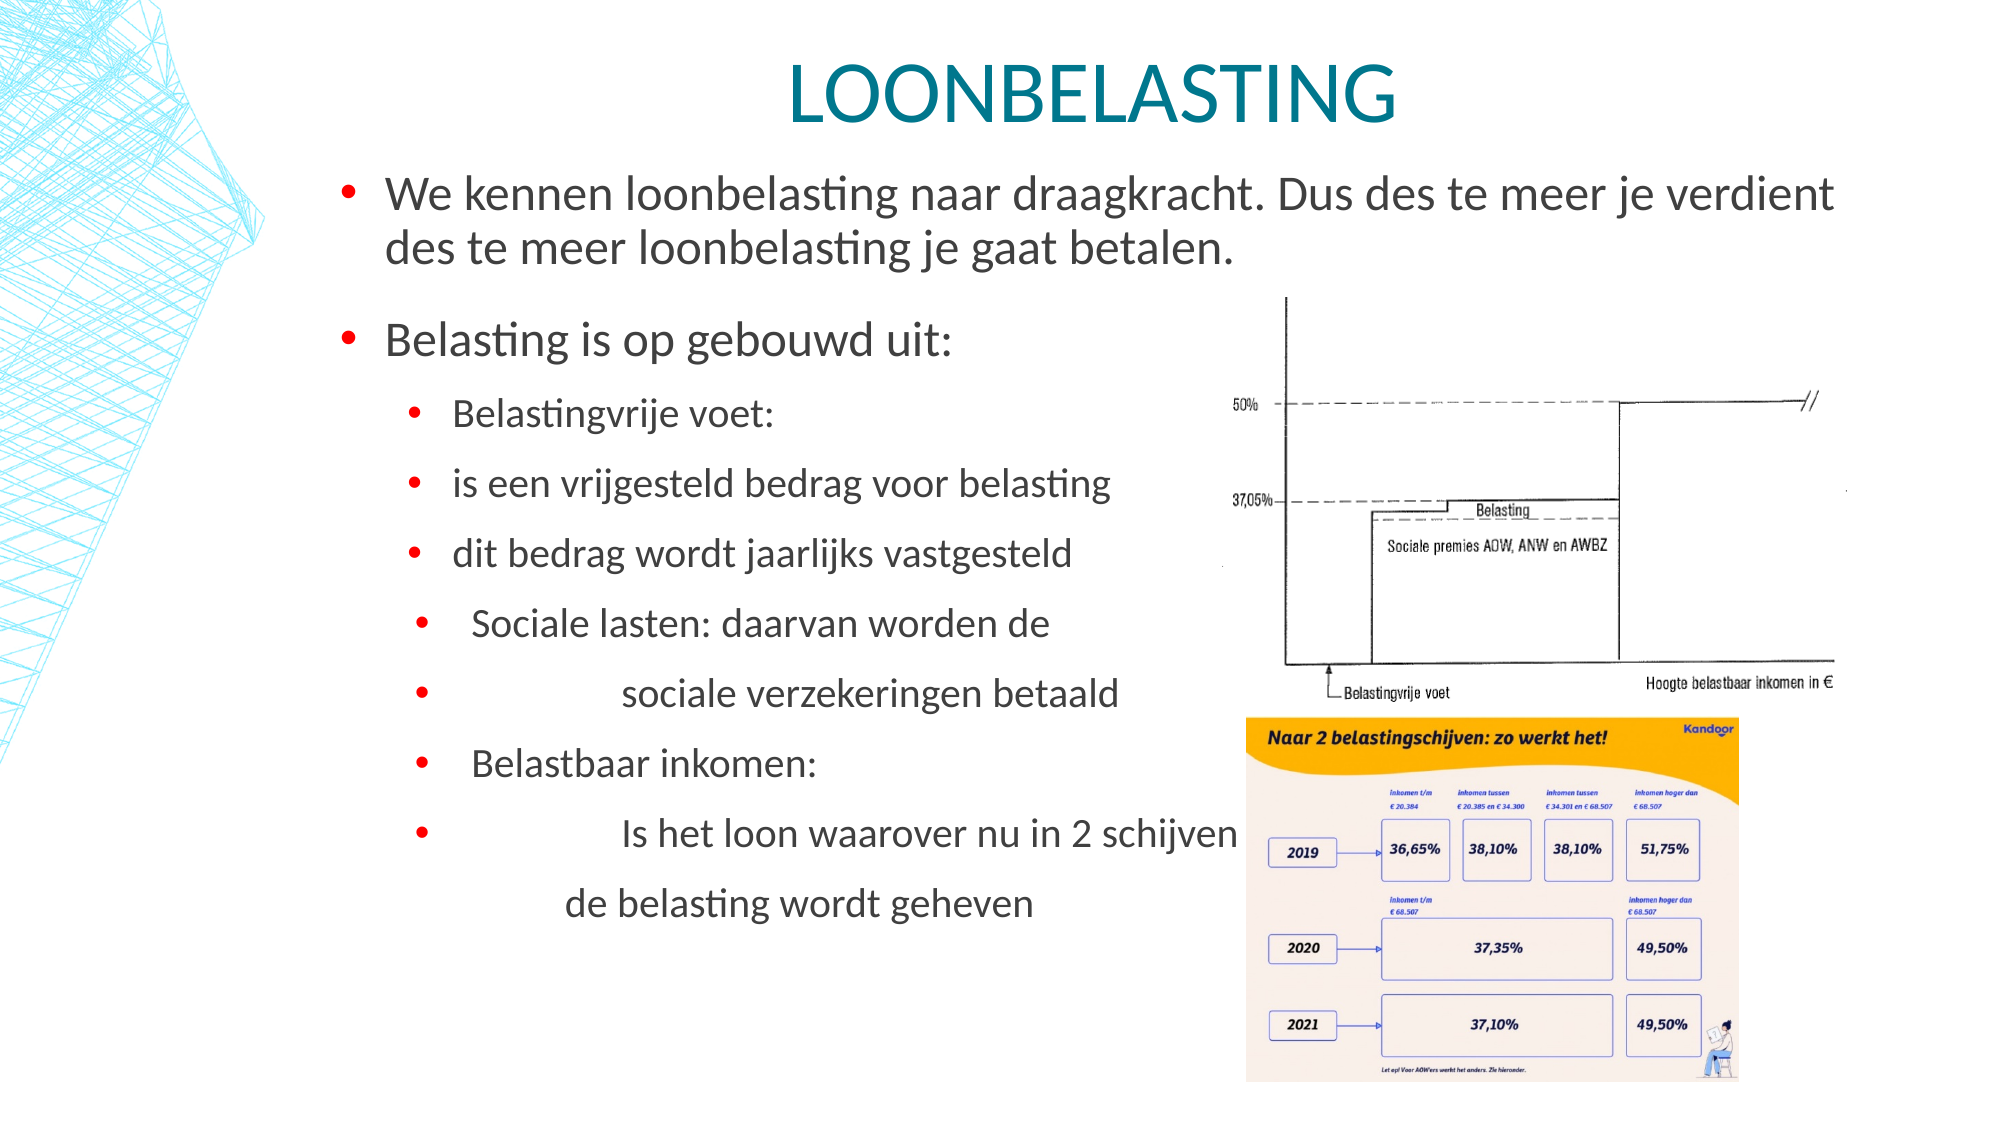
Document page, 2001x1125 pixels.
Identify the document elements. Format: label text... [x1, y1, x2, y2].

picture [0, 0, 2001, 1125]
title Loonbelasting [324, 42, 1863, 149]
list We kennen loonbelasting naar draagkracht. Dus des te meer je verdient des te meer loonbelasting je gaat betalen. Belasting is op gebouwd uit: Belastingvrije voet: is een vrijgesteld bedrag voor belasting dit bedrag wordt jaarlijks vastgesteld Sociale lasten: daarvan worden de sociale verzekeringen betaald Belastbaar inkomen: Is het loon waarover nu in 2 schijven de belasting wordt geheven [324, 159, 1863, 1062]
